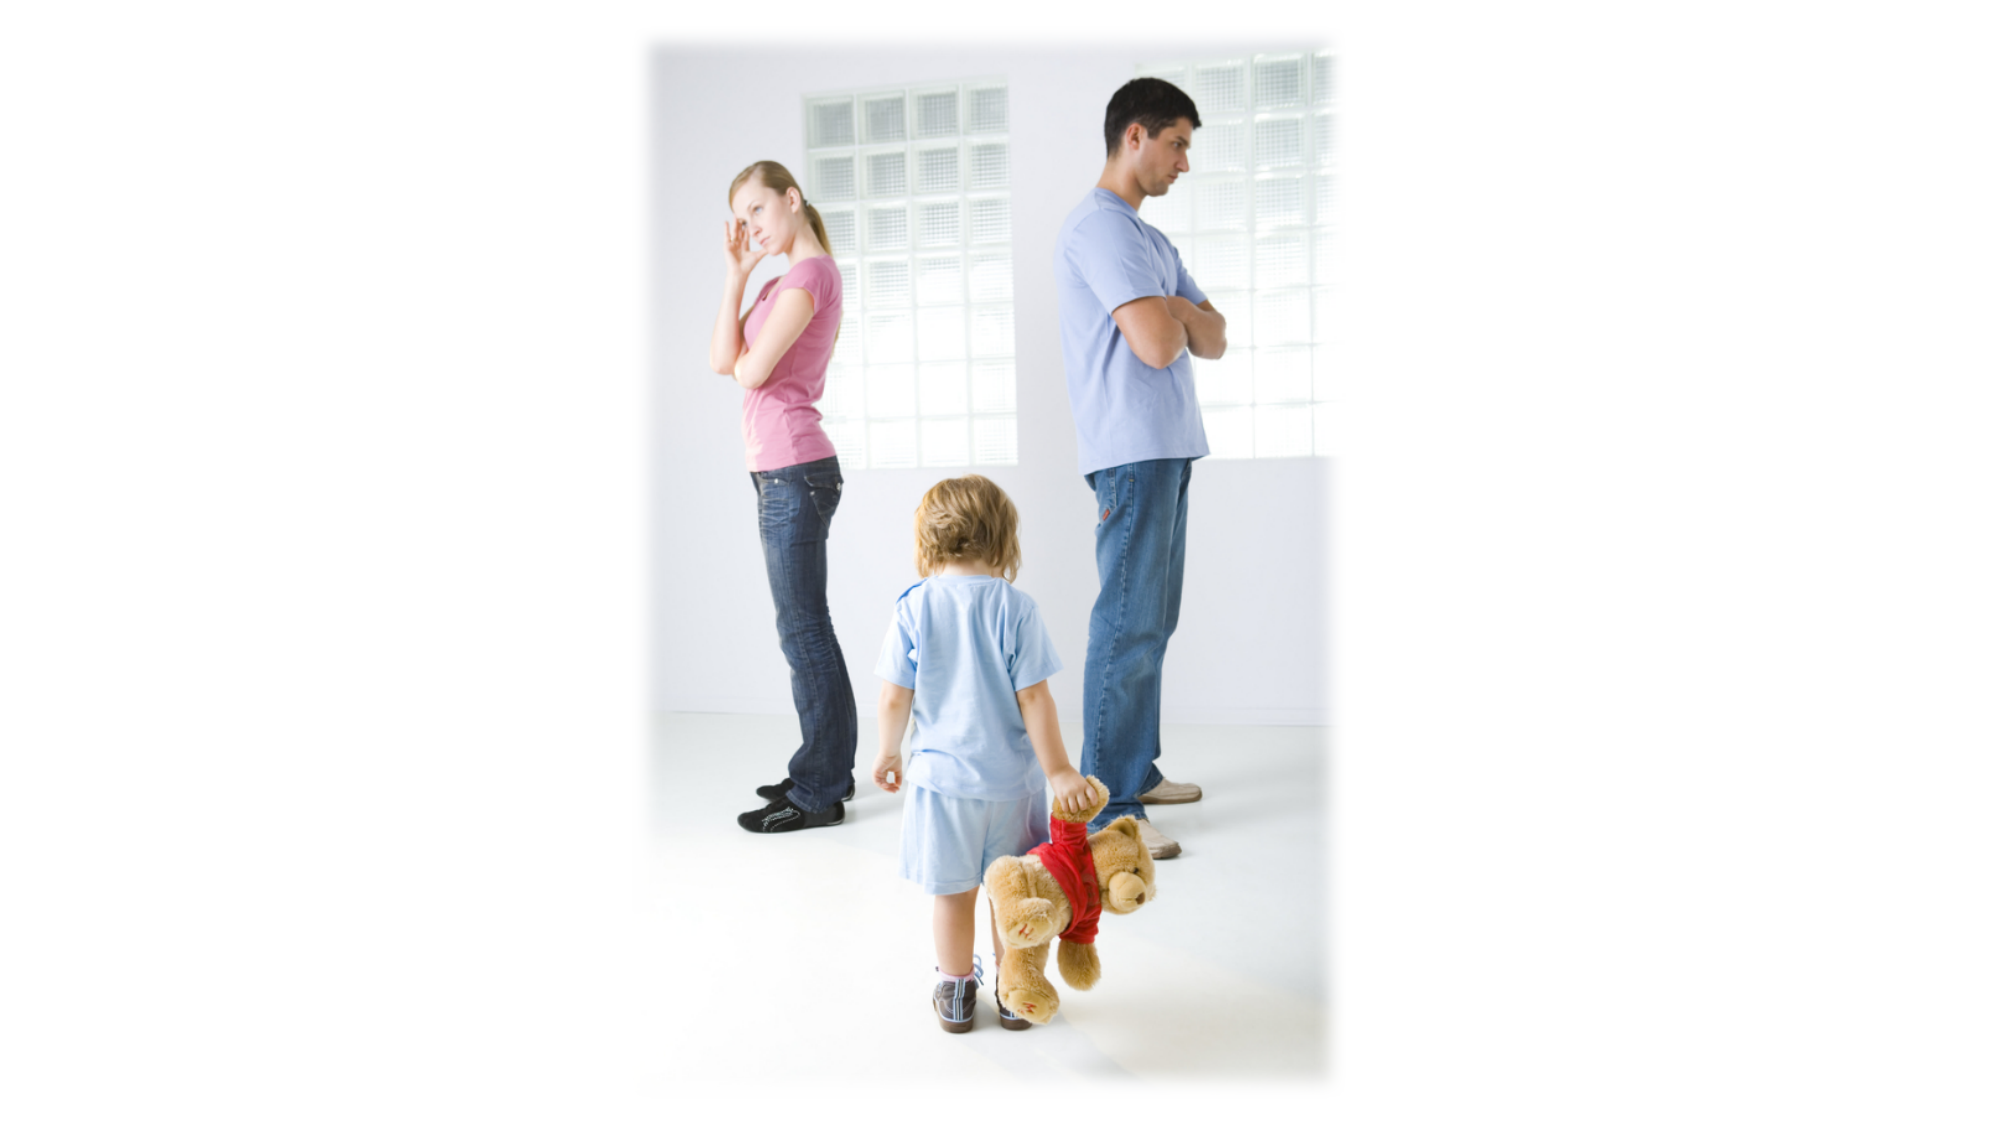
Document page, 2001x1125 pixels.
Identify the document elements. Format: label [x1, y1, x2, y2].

picture [632, 26, 1348, 1099]
